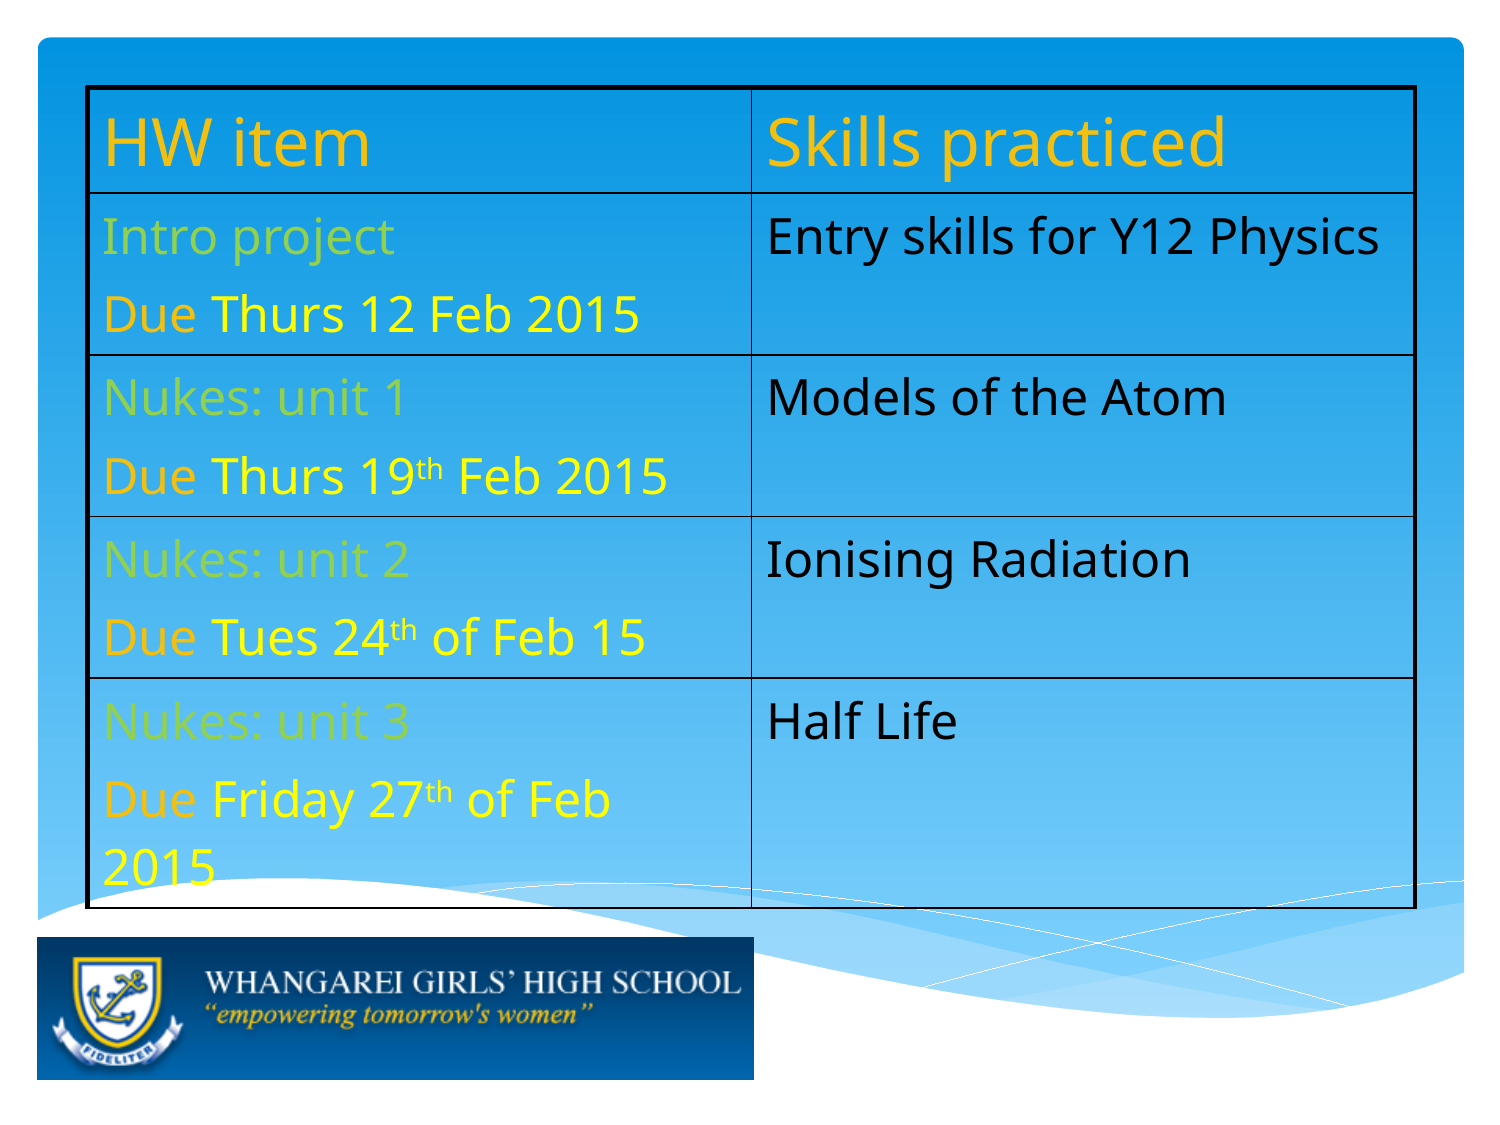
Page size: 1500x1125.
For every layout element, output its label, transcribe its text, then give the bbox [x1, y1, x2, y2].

table_header Skills practiced [752, 90, 1413, 192]
table_cell Nukes: unit 3 Due Friday 27th of Feb 2015 [90, 679, 751, 907]
table_cell Half Life [752, 679, 1413, 907]
table_cell Ionising Radiation [752, 517, 1413, 677]
picture [37, 937, 754, 1080]
table_cell Intro project Due Thurs 12 Feb 2015 [90, 194, 751, 354]
table_cell Entry skills for Y12 Physics [752, 194, 1413, 354]
table_header HW item [90, 90, 751, 192]
table_cell Nukes: unit 1 Due Thurs 19th Feb 2015 [90, 356, 751, 516]
table_cell Nukes: unit 2 Due Tues 24th of Feb 15 [90, 517, 751, 677]
table_cell Models of the Atom [752, 356, 1413, 516]
